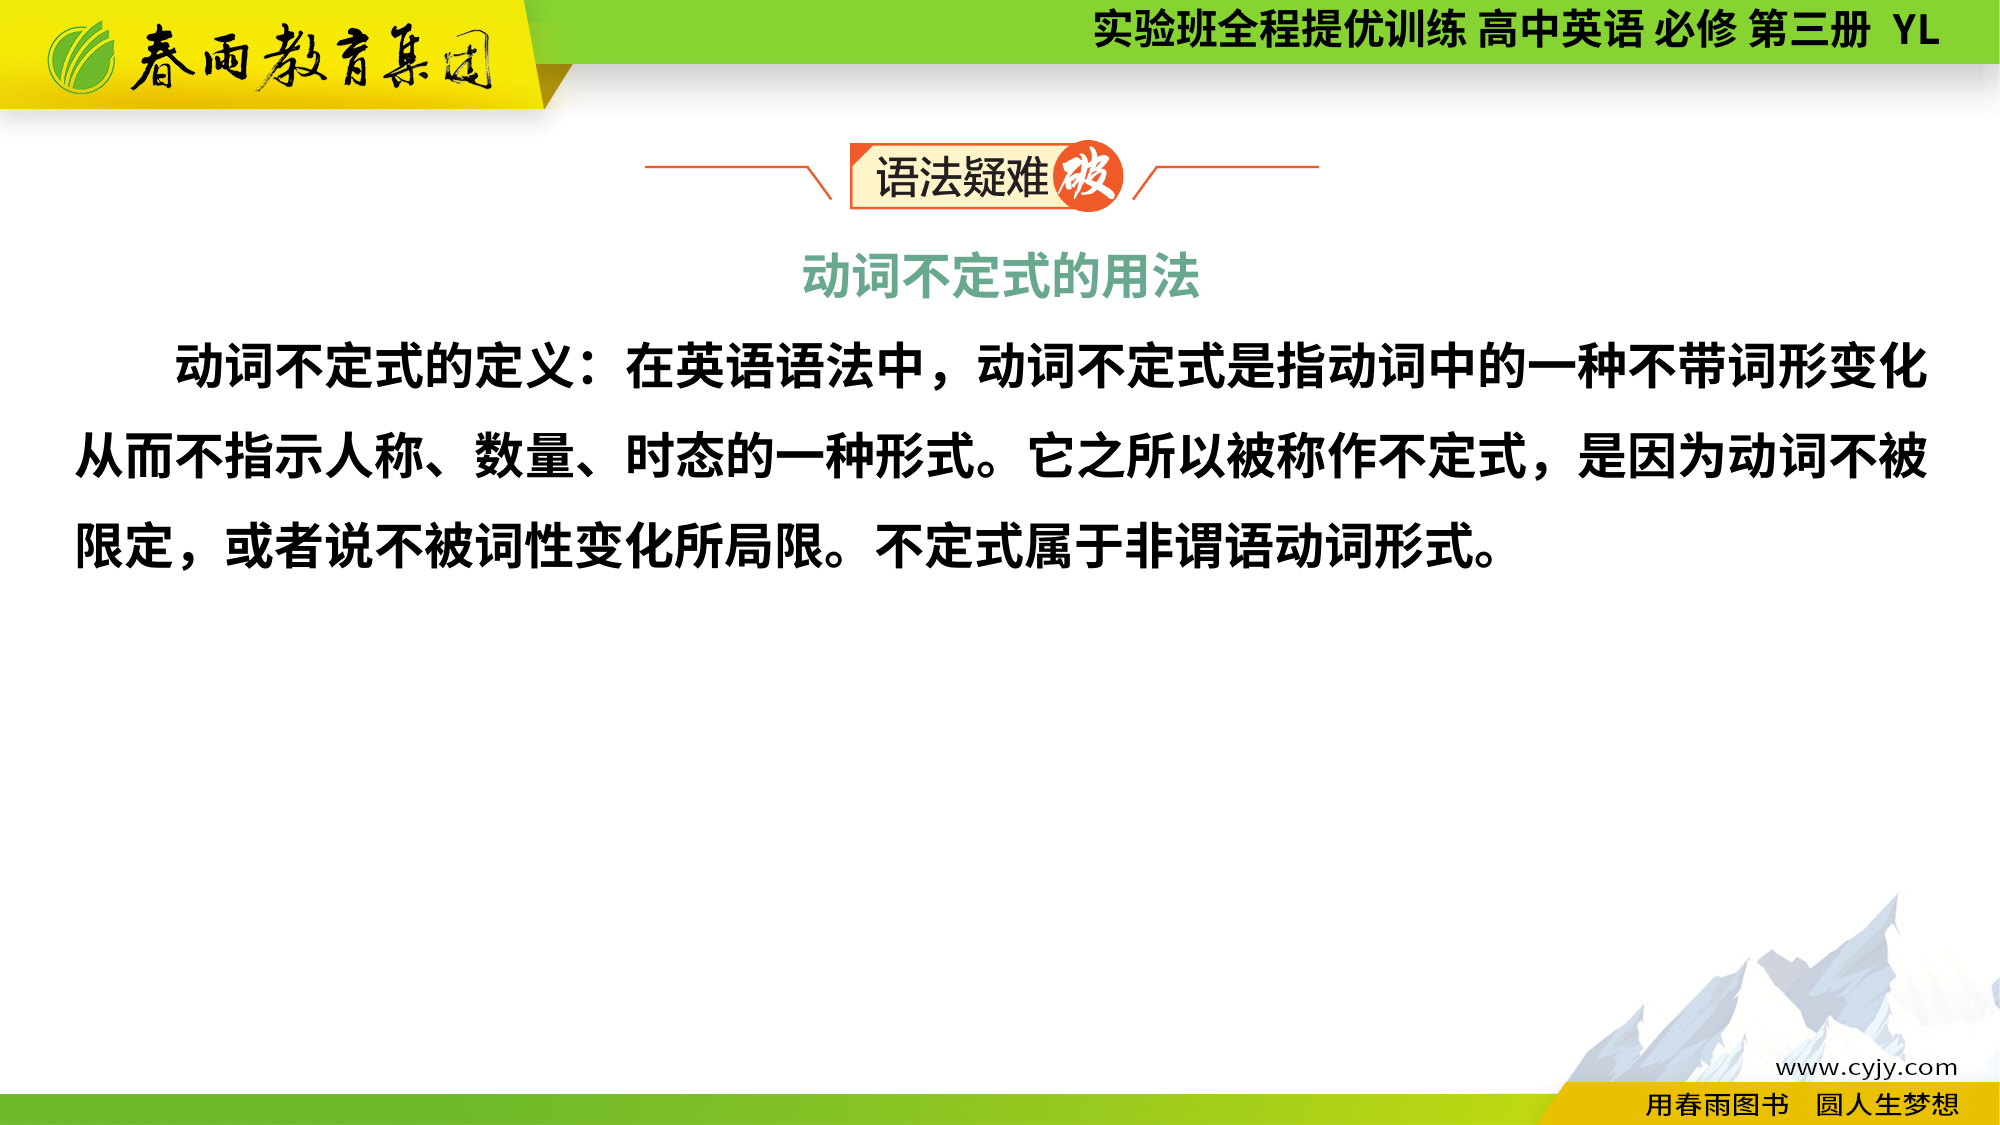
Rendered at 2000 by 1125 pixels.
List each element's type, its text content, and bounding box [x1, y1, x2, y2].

list 动词不定式的用法 动词不定式的定义：在英语语法中，动词不定式是指动词中的一种不带词形变化从而不指示人称、数量、时态的一种形式。它之所以被称作不定式，是因为动词不被限定，或者说不被词性变化所局限。不定式属于非谓语动词形式。 [59, 207, 1944, 587]
picture [0, 0, 2000, 1125]
